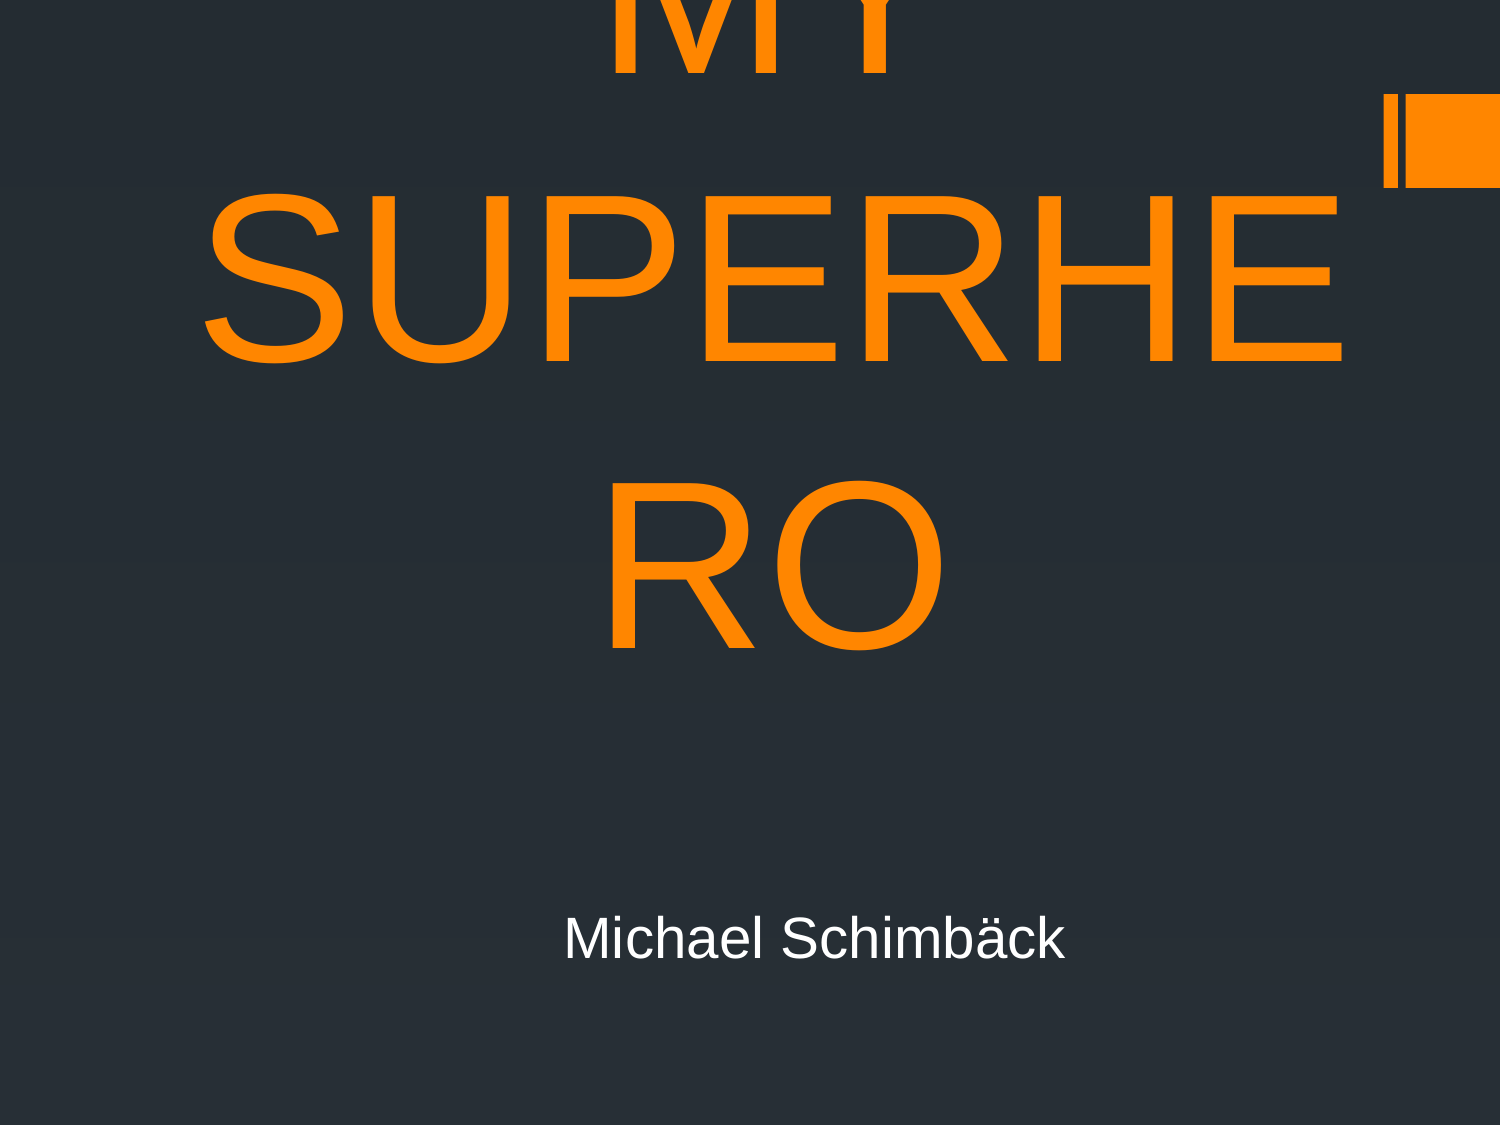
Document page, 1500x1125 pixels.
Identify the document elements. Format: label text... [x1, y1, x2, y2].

title My Superhero [112, 290, 1436, 705]
text_box Michael Schimbäck [490, 893, 1140, 978]
